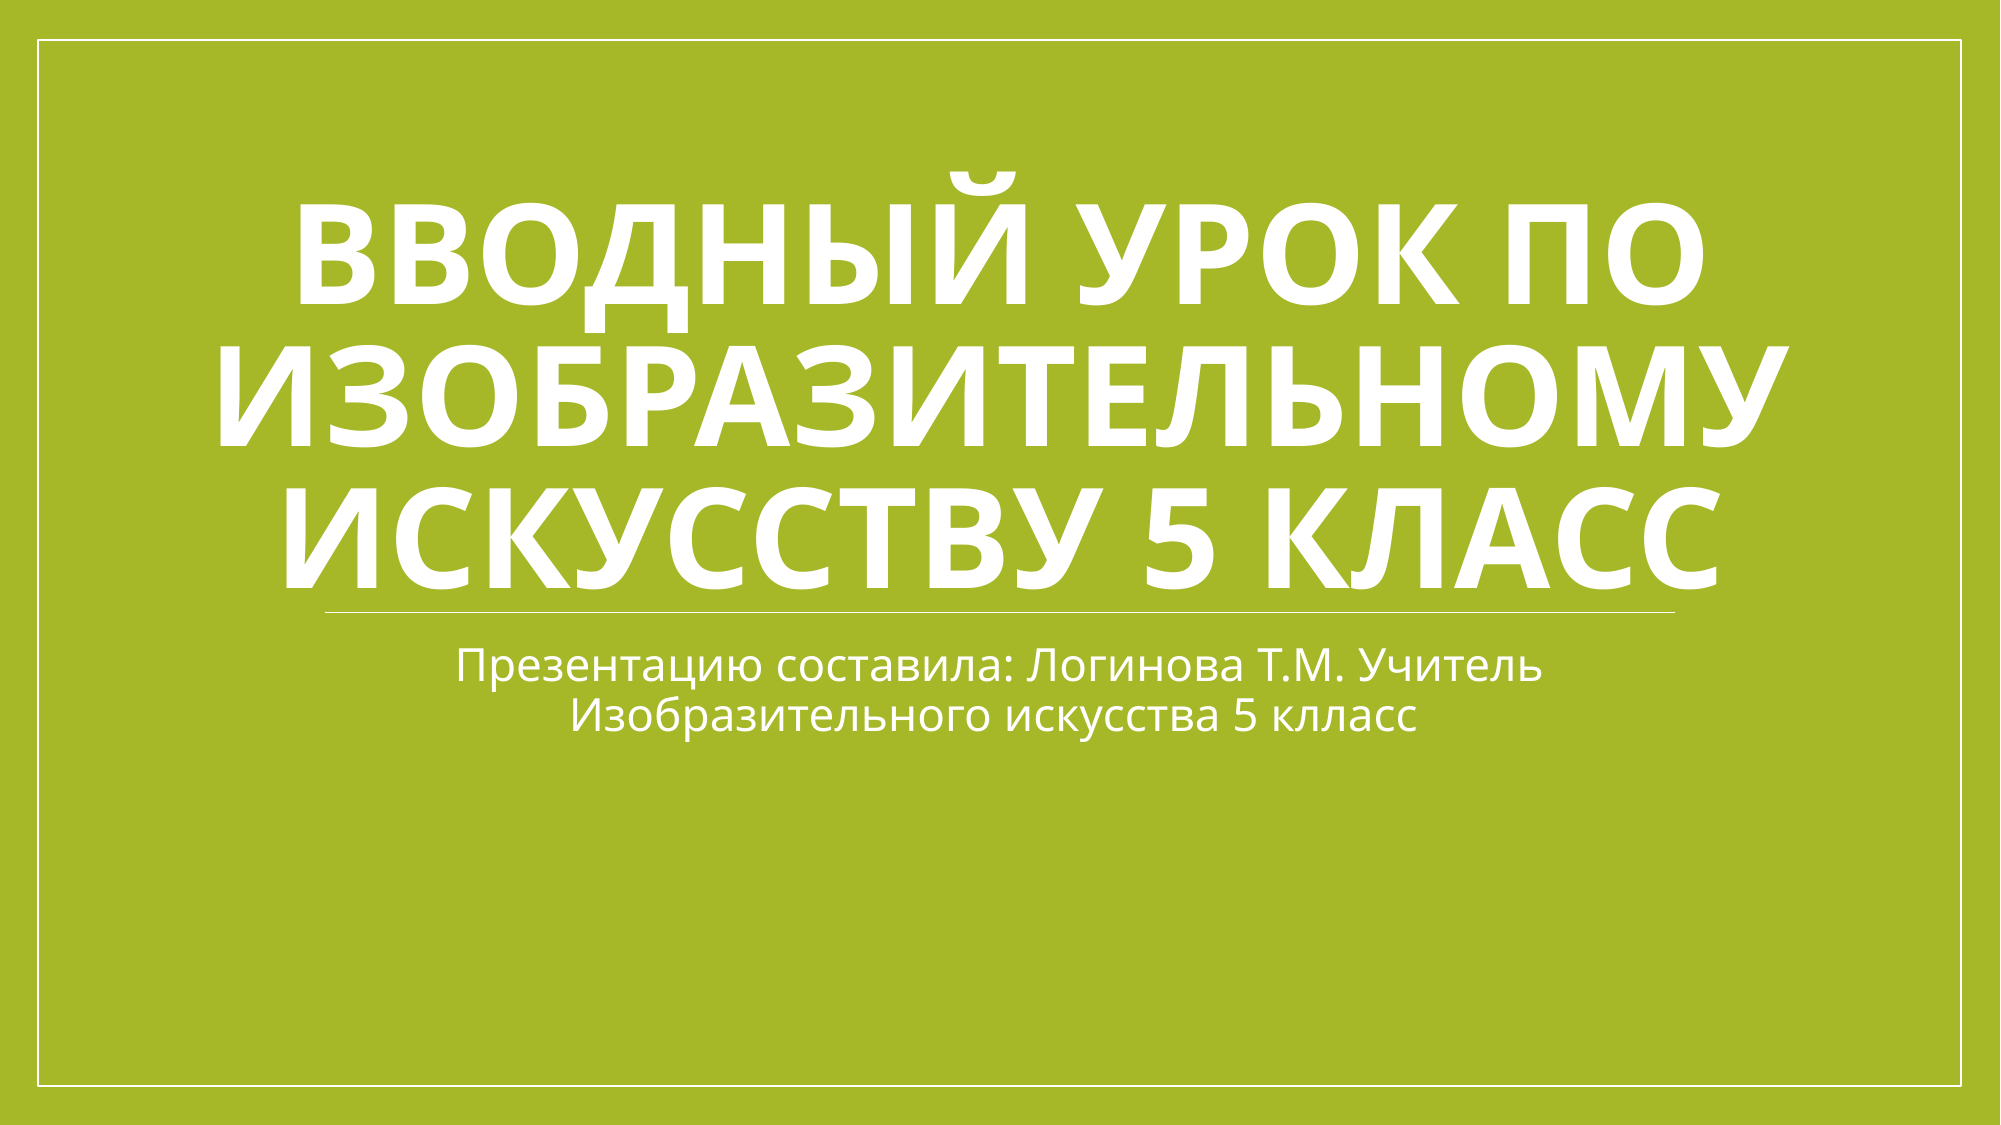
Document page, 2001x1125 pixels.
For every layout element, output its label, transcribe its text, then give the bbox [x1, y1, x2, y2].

subtitle Презентацию составила: Логинова Т.М. Учитель Изобразительного искусства 5 клласс [280, 634, 1719, 863]
title Вводный урок по Изобразительному Искусству 5 класс [182, 144, 1818, 625]
